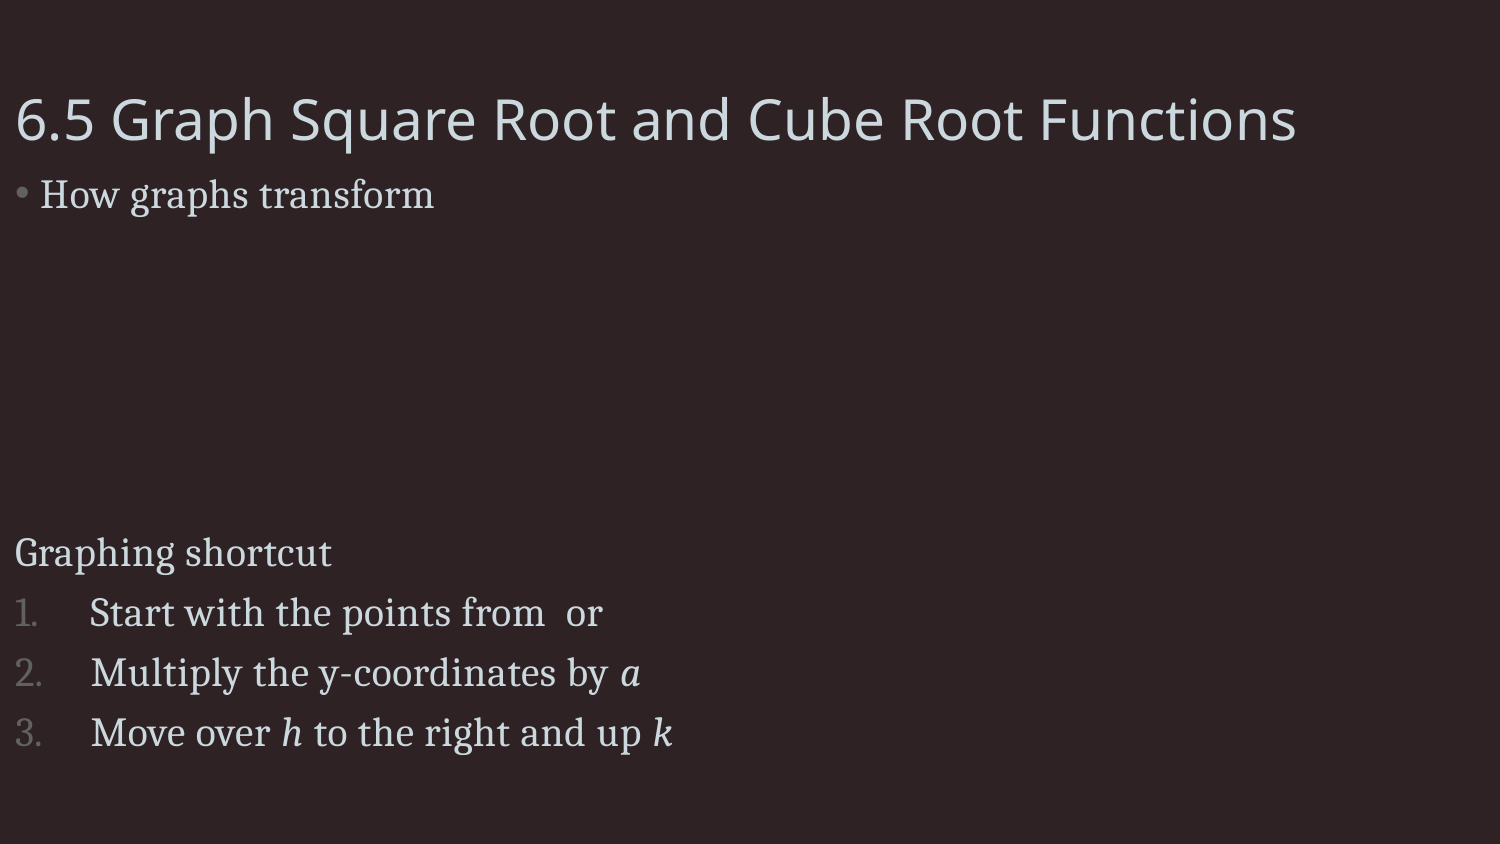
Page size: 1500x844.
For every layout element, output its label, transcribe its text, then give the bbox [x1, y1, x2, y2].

title 6.5 Graph Square Root and Cube Root Functions [0, 28, 1500, 160]
